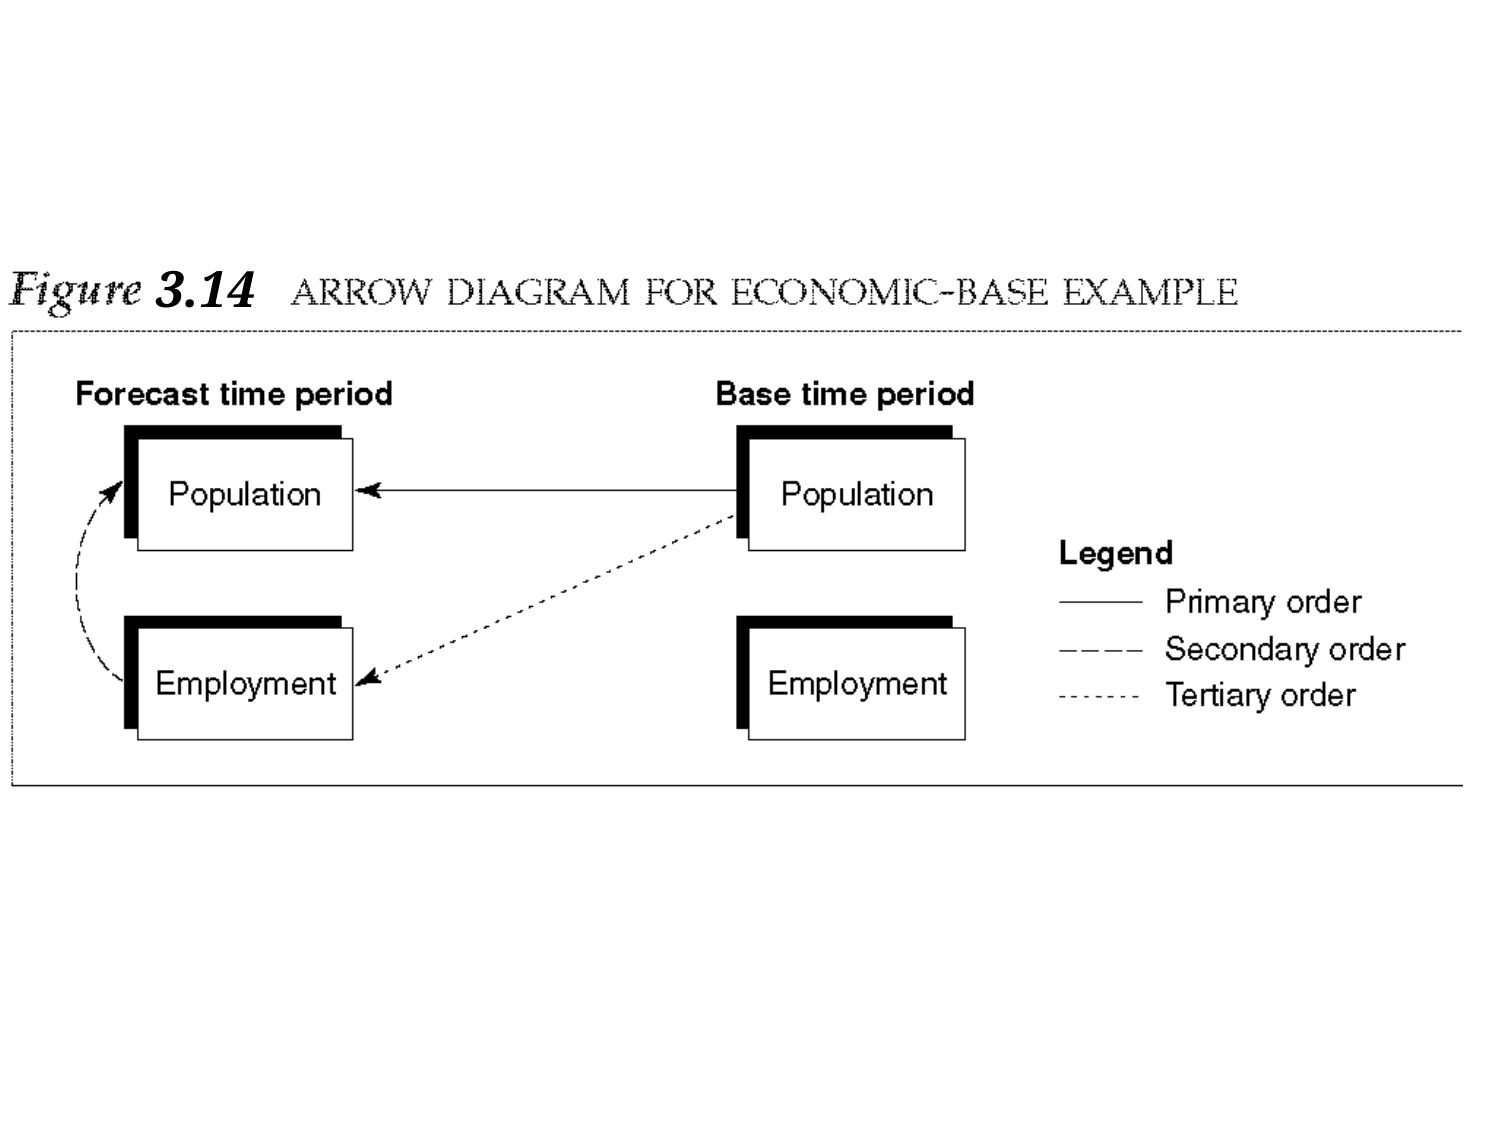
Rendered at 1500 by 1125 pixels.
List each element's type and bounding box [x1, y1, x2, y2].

picture [0, 249, 1463, 788]
